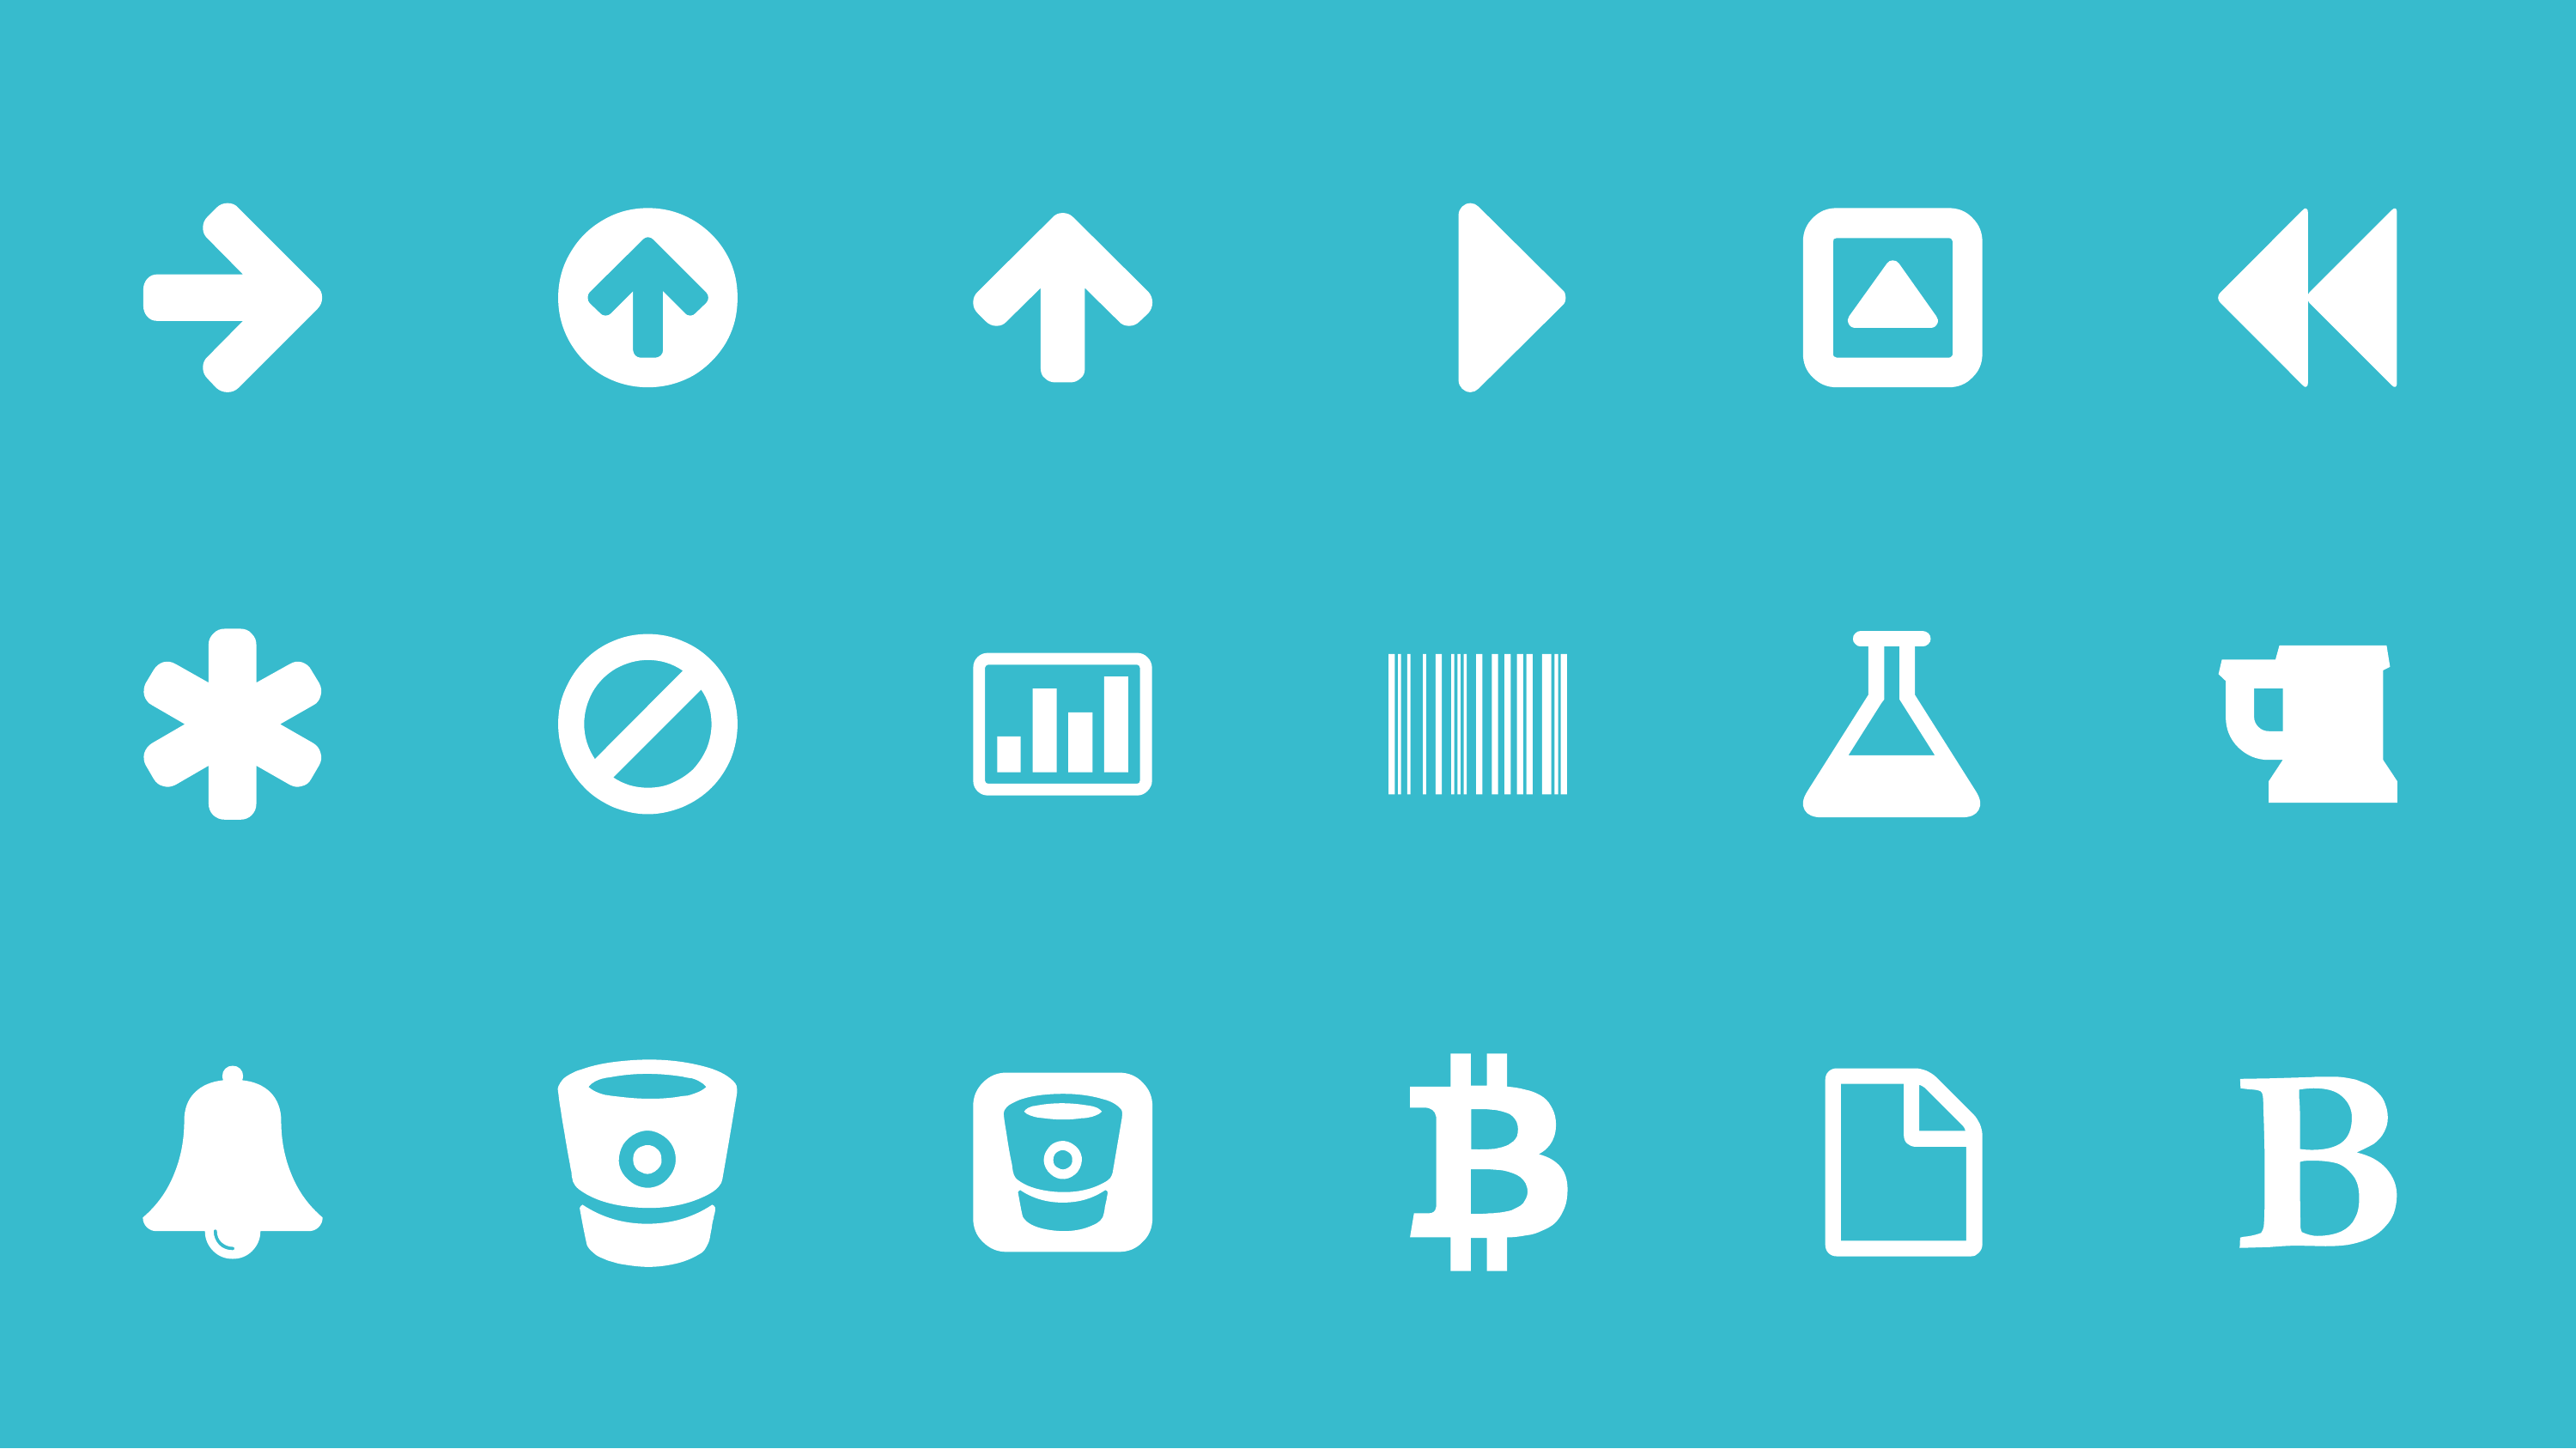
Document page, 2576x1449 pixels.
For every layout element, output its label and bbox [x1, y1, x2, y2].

text_box [558, 634, 738, 815]
text_box [558, 208, 738, 388]
text_box [973, 652, 1152, 796]
text_box [2239, 1076, 2397, 1248]
text_box [143, 628, 322, 820]
text_box [1388, 653, 1568, 795]
text_box [973, 1072, 1153, 1252]
text_box [1458, 203, 1566, 392]
text_box [2218, 645, 2397, 803]
text_box [1410, 1053, 1568, 1271]
text_box [557, 1057, 738, 1268]
text_box [143, 1065, 323, 1259]
text_box [973, 213, 1153, 383]
text_box [1802, 631, 1981, 818]
text_box [2218, 208, 2397, 387]
text_box [1802, 208, 1983, 388]
text_box [143, 203, 323, 392]
text_box [1825, 1068, 1983, 1257]
